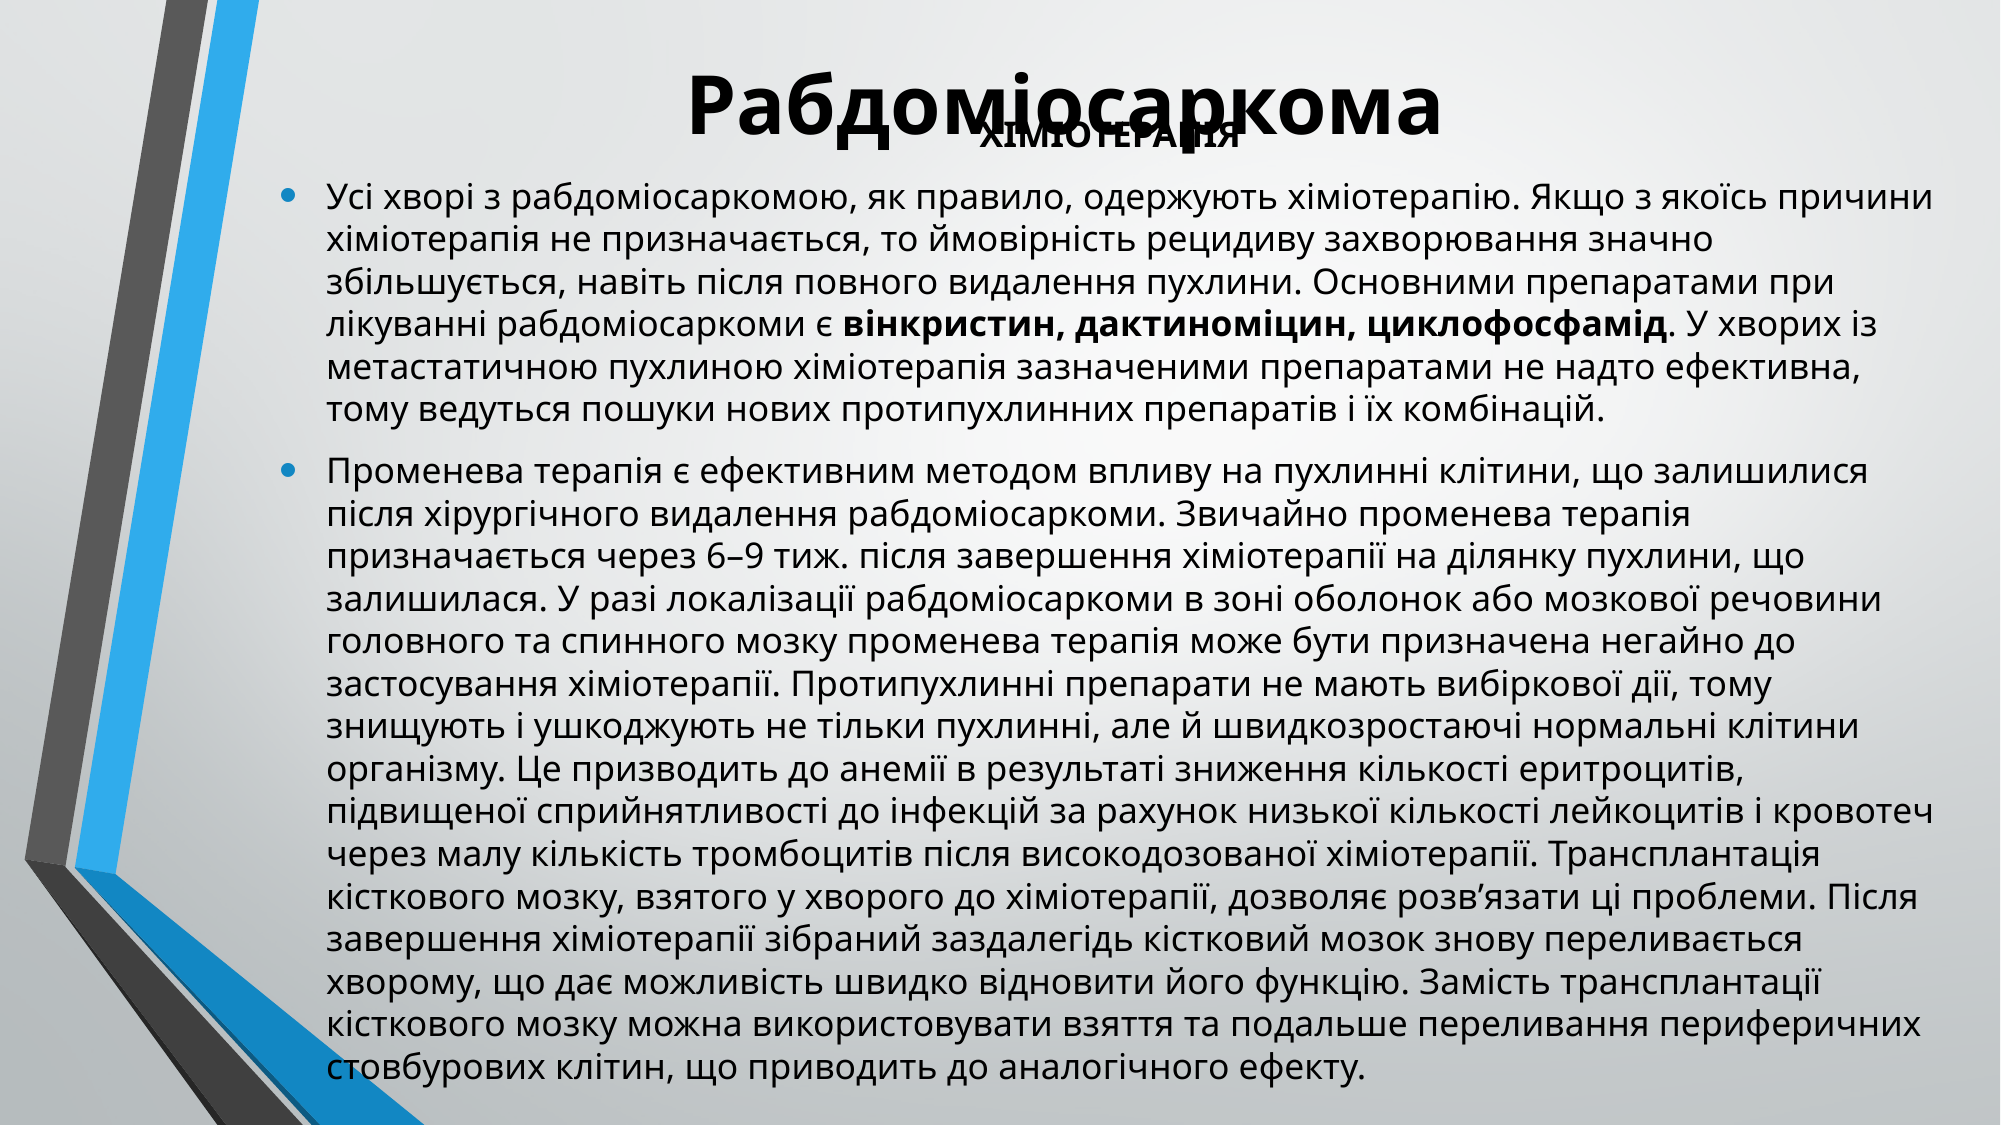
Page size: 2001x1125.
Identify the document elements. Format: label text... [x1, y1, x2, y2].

title Рабдоміосаркома [243, 44, 1887, 159]
list ХІМІОТЕРАПІЯ Усі хворі з рабдоміосаркомою, як правило, одержують хіміотерапію. Якщо з якоїсь причини хіміотерапія не призначається, то ймовірність рецидиву захворювання значно збільшується, навіть після повного видалення пухлини. Основними препаратами при лікуванні рабдоміосаркоми є вінкристин, дактиноміцин, циклофосфамід. У хворих із метастатичною пухлиною хіміотерапія зазначеними препаратами не надто ефективна, тому ведуться пошуки нових протипухлинних препаратів і їх комбінацій. Променева терапія є ефективним методом впливу на пухлинні клітини, що залишилися після хірургічного видалення рабдоміосаркоми. Звичайно променева терапія призначається через 6–9 тиж. після завершення хіміотерапії на ділянку пухлини, що залишилася. У разі локалізації рабдоміосаркоми в зоні оболонок або мозкової речовини головного та спинного мозку променева терапія може бути призначена негайно до застосування хіміотерапії. Протипухлинні препарати не мають вибіркової дії, тому знищують і ушкоджують не тільки пухлинні, але й швидкозростаючі нормальні клітини організму. Це призводить до анемії в результаті зниження кількості еритроцитів, підвищеної сприйнятливості до інфекцій за рахунок низької кількості лейкоцитів і кровотеч через малу кількість тромбоцитів після високодозованої хіміотерапії. Трансплантація кісткового мозку, взятого у хворого до хіміотерапії, дозволяє розв’язати ці проблеми. Після завершення хіміотерапії зібраний заздалегідь кістковий мозок знову переливається хворому, що дає можливість швидко відновити його функцію. Замість трансплантації кісткового мозку можна використовувати взяття та подальше переливання периферичних стовбурових клітин, що приводить до аналогічного ефекту. [264, 158, 1957, 1040]
